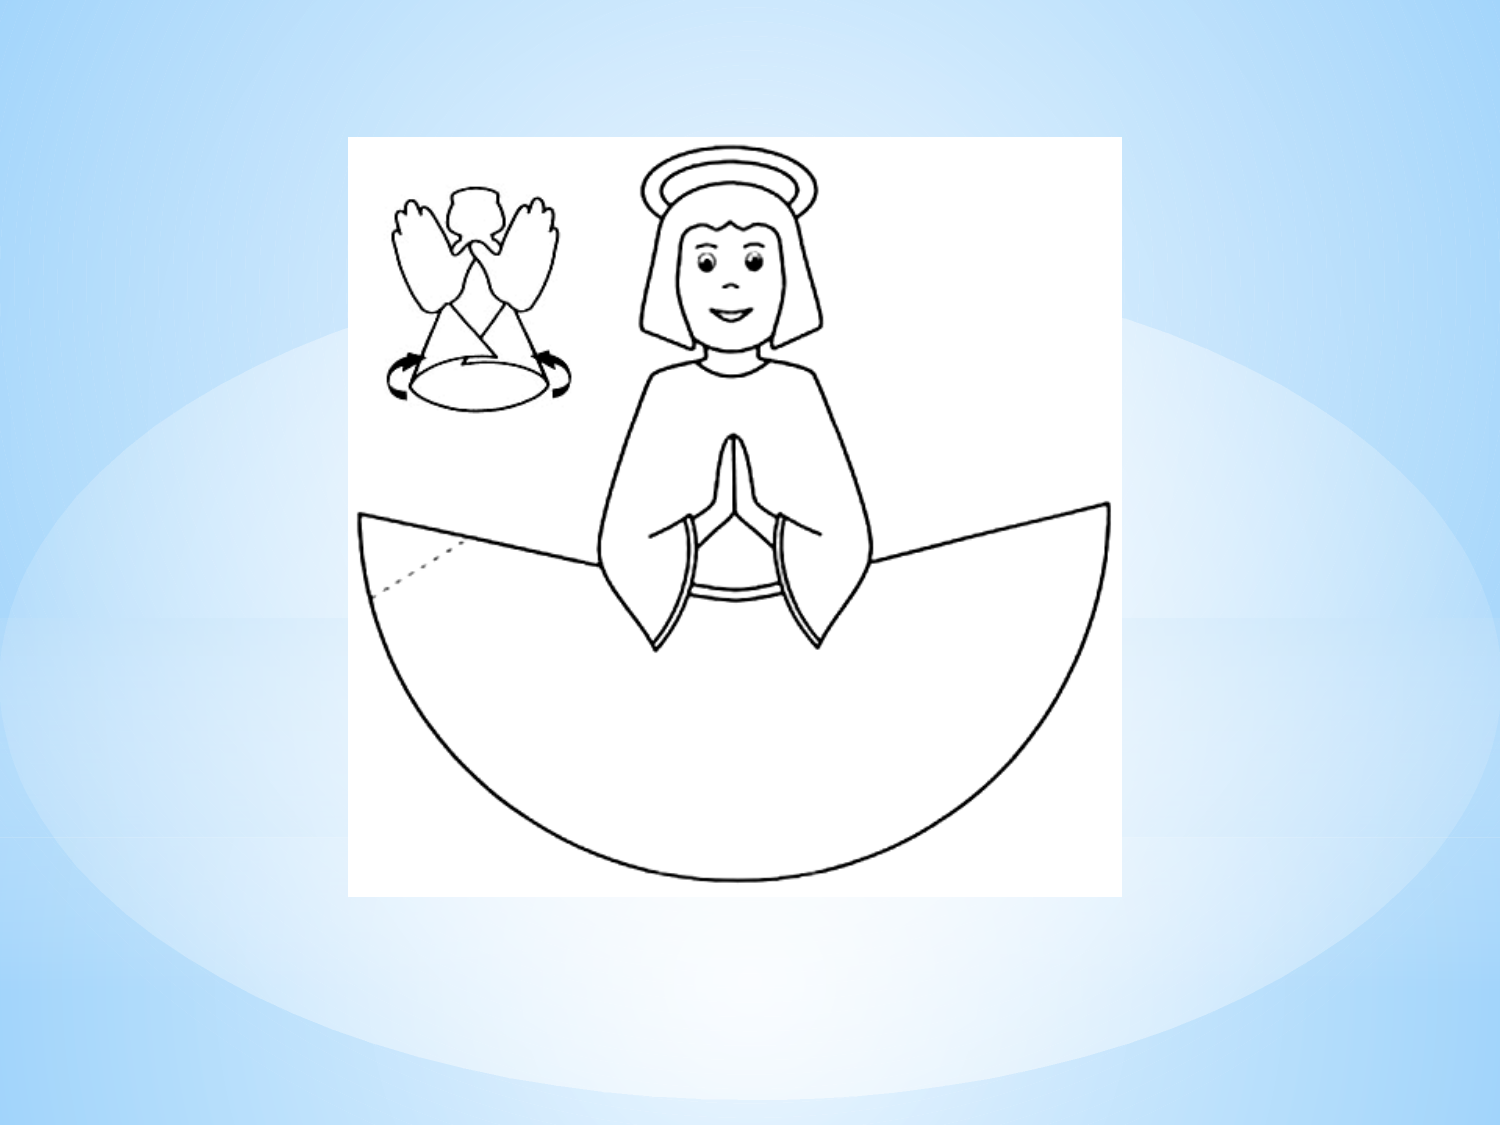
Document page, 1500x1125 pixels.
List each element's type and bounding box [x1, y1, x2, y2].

picture [348, 136, 1123, 897]
